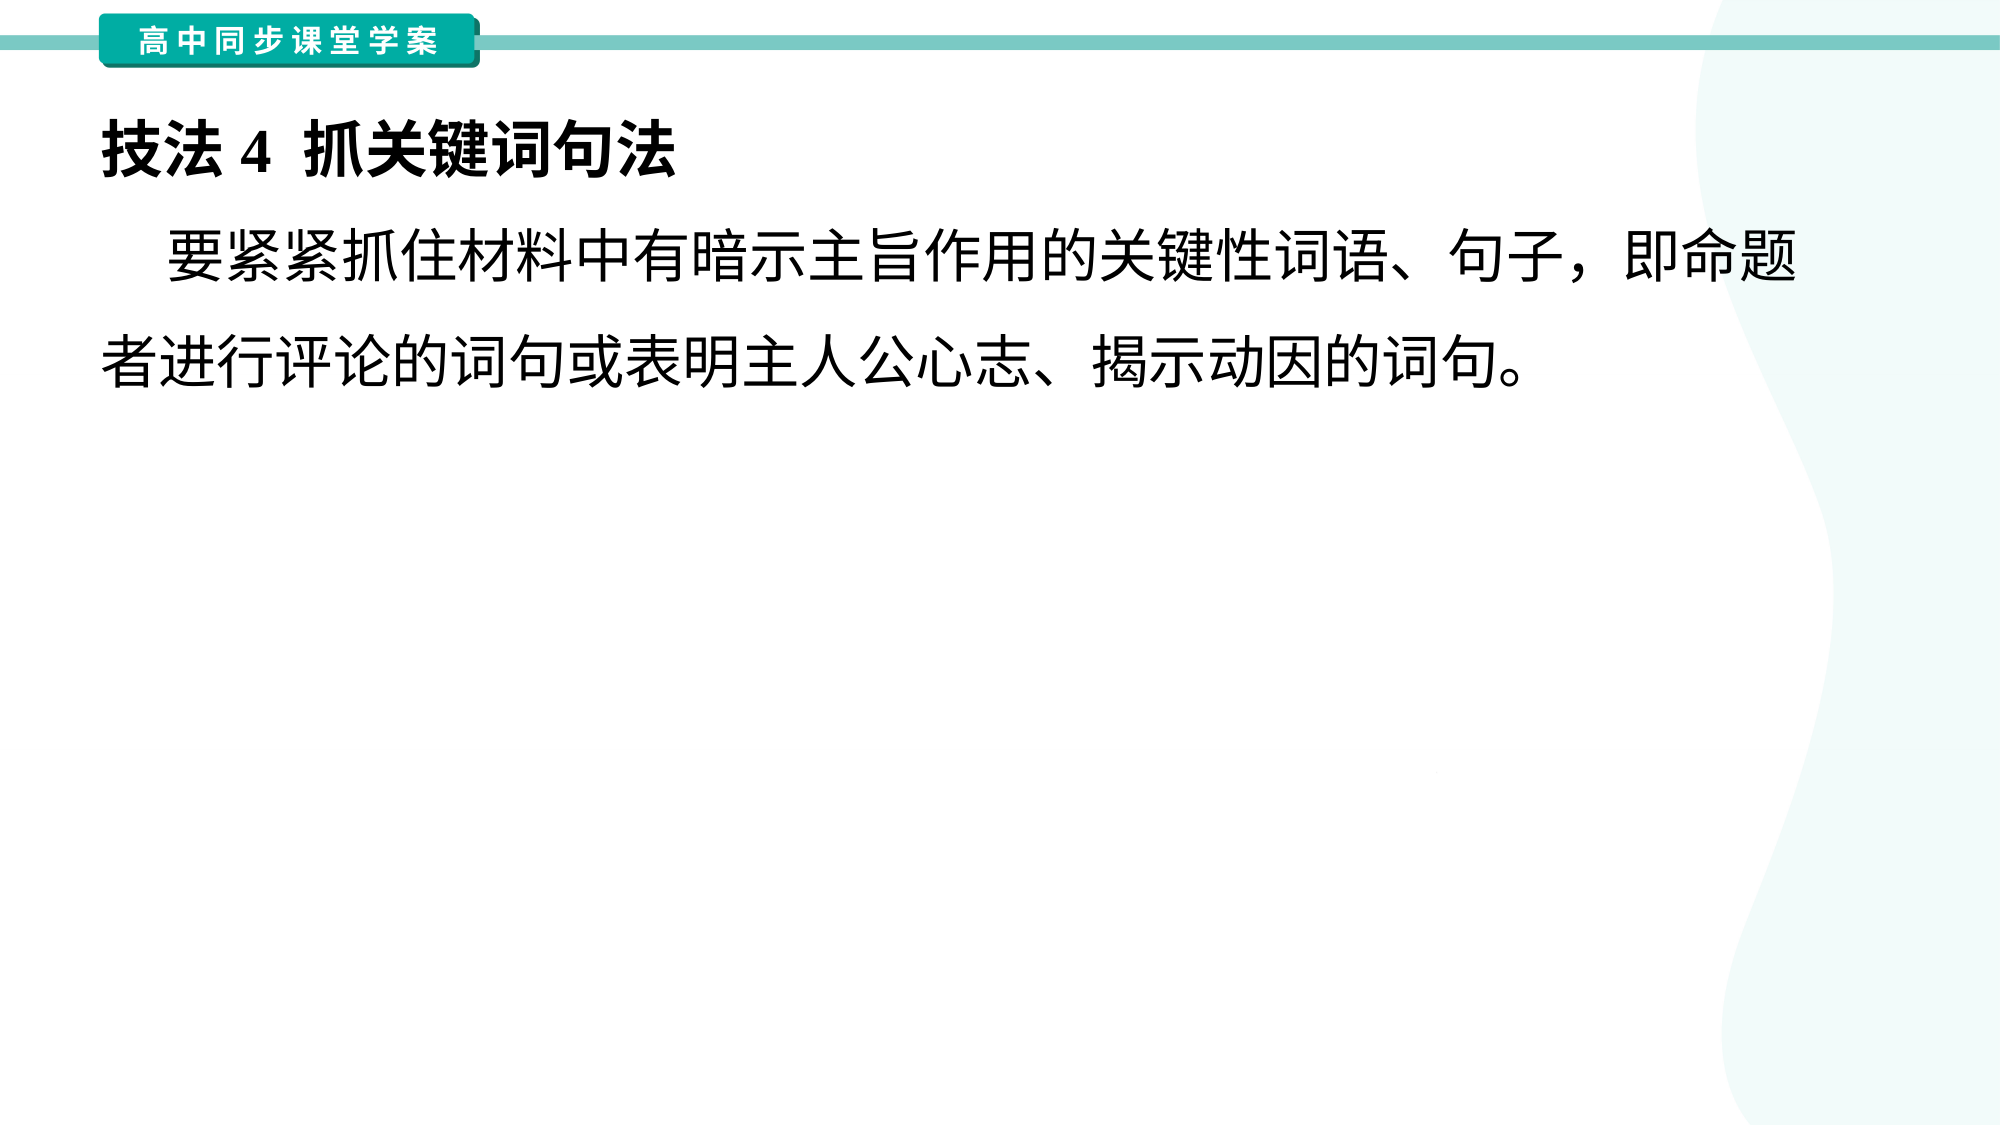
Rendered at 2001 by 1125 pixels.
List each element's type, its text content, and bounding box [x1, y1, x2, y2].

text_box 技法4 抓关键词句法 [100, 76, 1899, 182]
text_box 要紧紧抓住材料中有暗示主旨作用的关键性词语、句子，即命题 者进行评论的词句或表明主人公心志、揭示动因的词句。 [100, 182, 1899, 396]
picture [0, 0, 2000, 1125]
